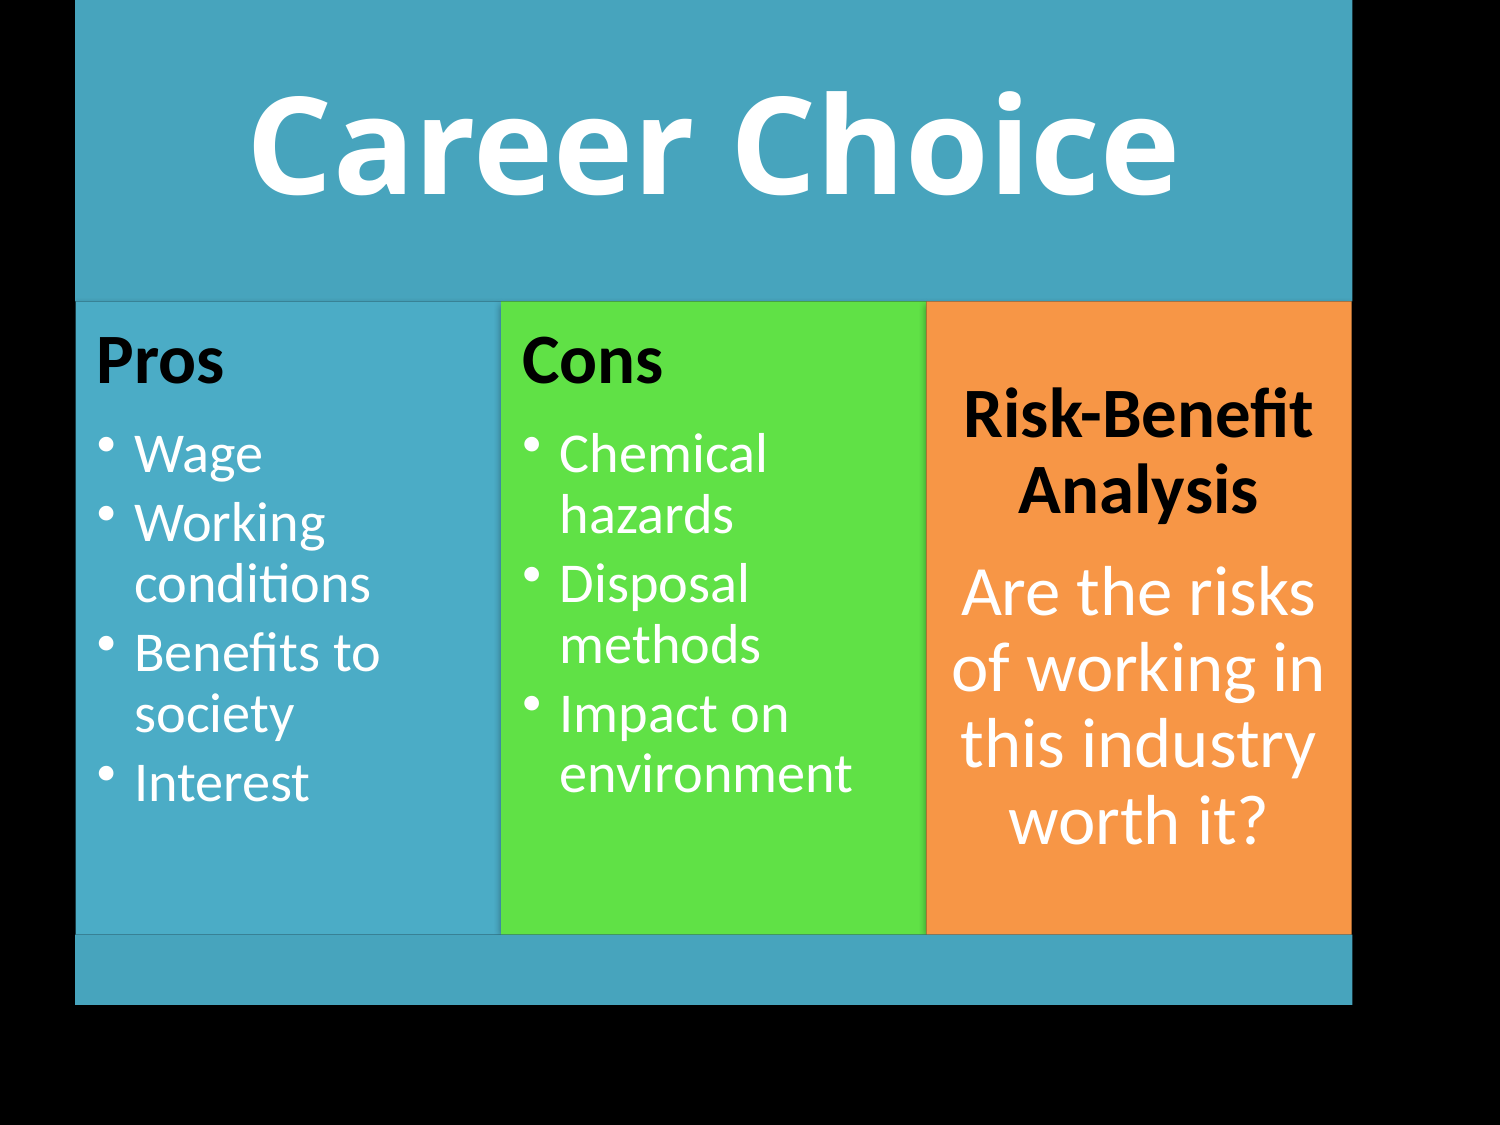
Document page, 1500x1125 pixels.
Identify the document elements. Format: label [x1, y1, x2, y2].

list [74, 0, 1353, 1006]
